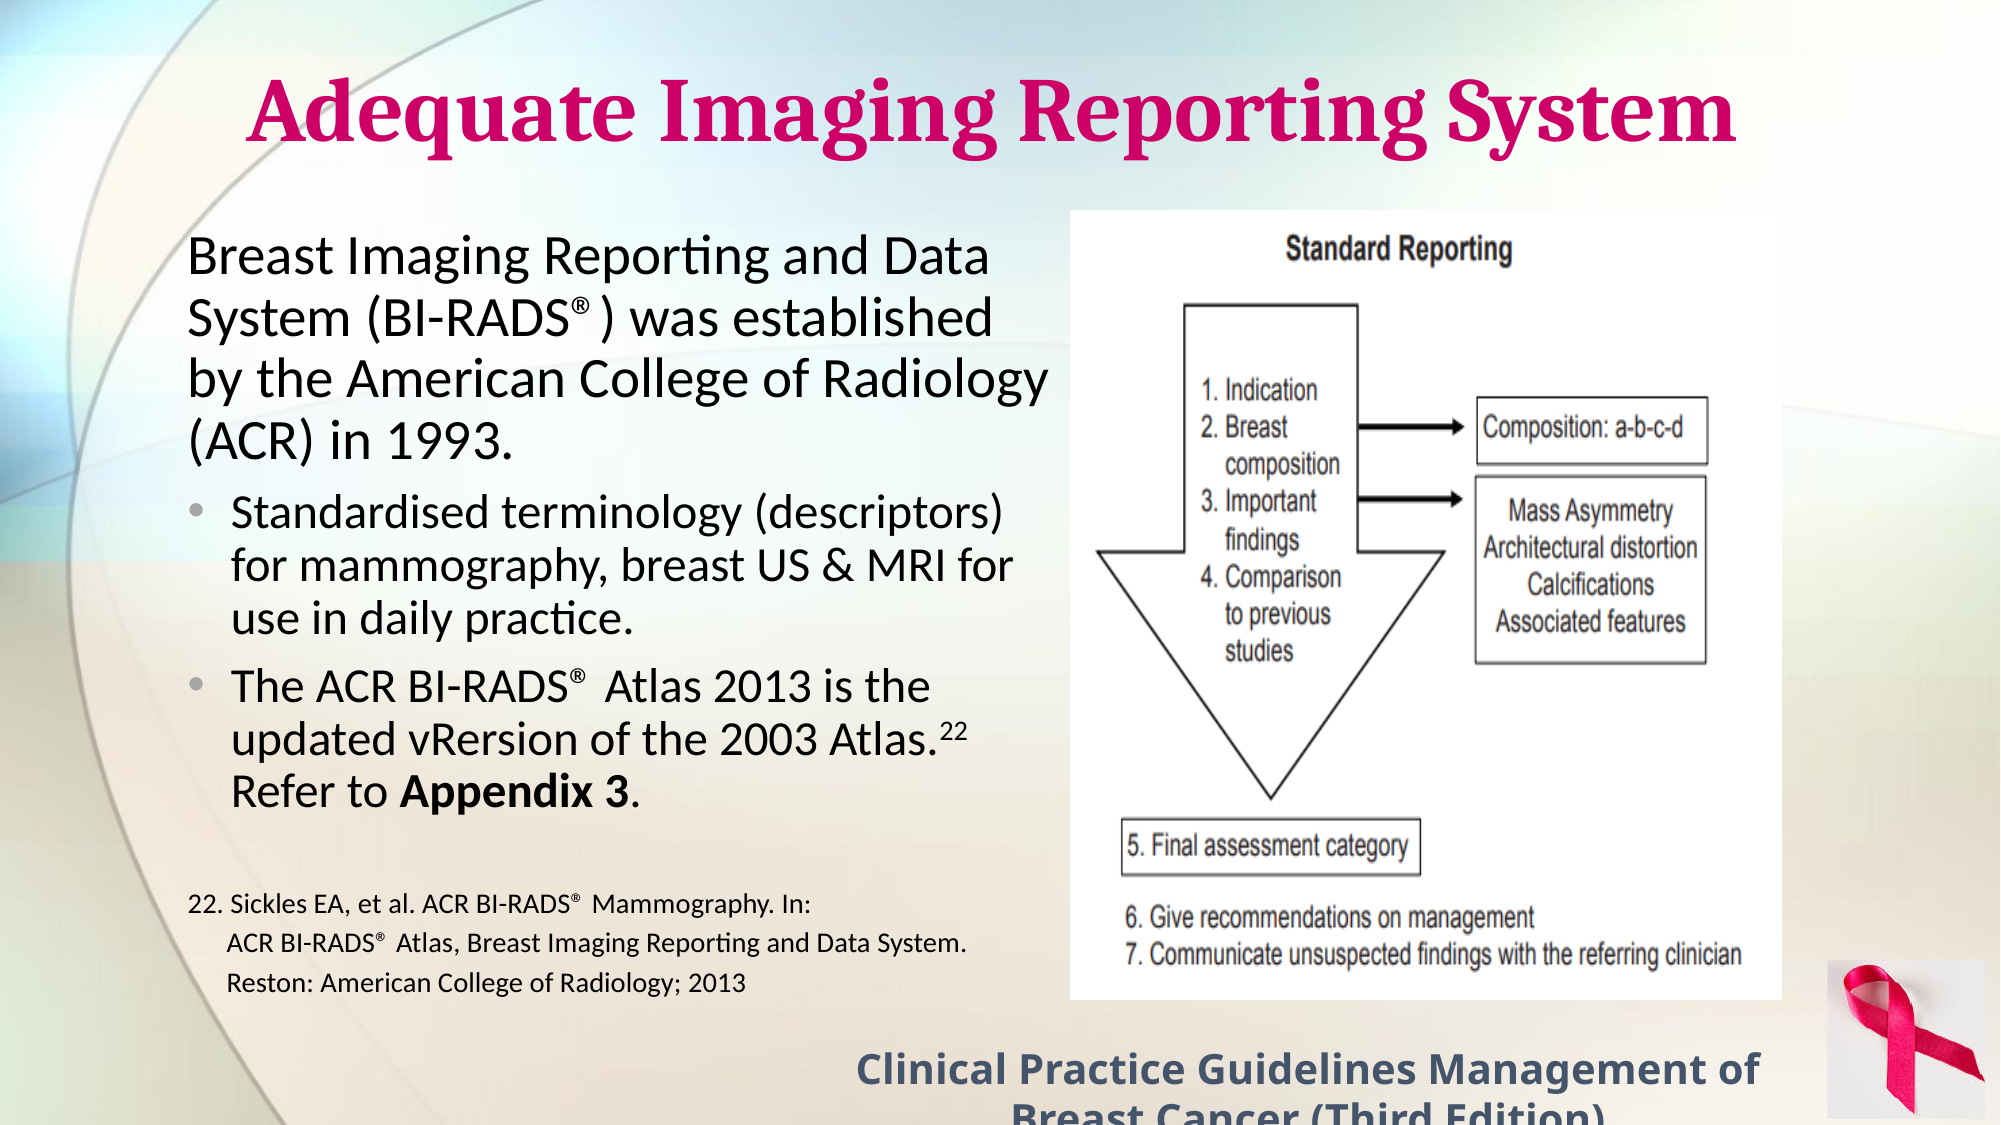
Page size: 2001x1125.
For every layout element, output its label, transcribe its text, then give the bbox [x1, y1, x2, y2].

text_box Adequate Imaging Reporting System [218, 41, 1788, 263]
picture [0, 0, 2001, 1125]
list Breast Imaging Reporting and Data System (BI-RADS®) was established by the American College of Radiology (ACR) in 1993. Standardised terminology (descriptors) for mammography, breast US & MRI for use in daily practice. The ACR BI-RADS® Atlas 2013 is the updated vRersion of the 2003 Atlas.22 Refer to Appendix 3. 22. Sickles EA, et al. ACR BI-RADS® Mammography. In: ACR BI-RADS® Atlas, Breast Imaging Reporting and Data System. Reston: American College of Radiology; 2013 [172, 217, 1071, 1007]
text_box Clinical Practice Guidelines Management of Breast Cancer (Third Edition) [792, 1035, 1824, 1125]
